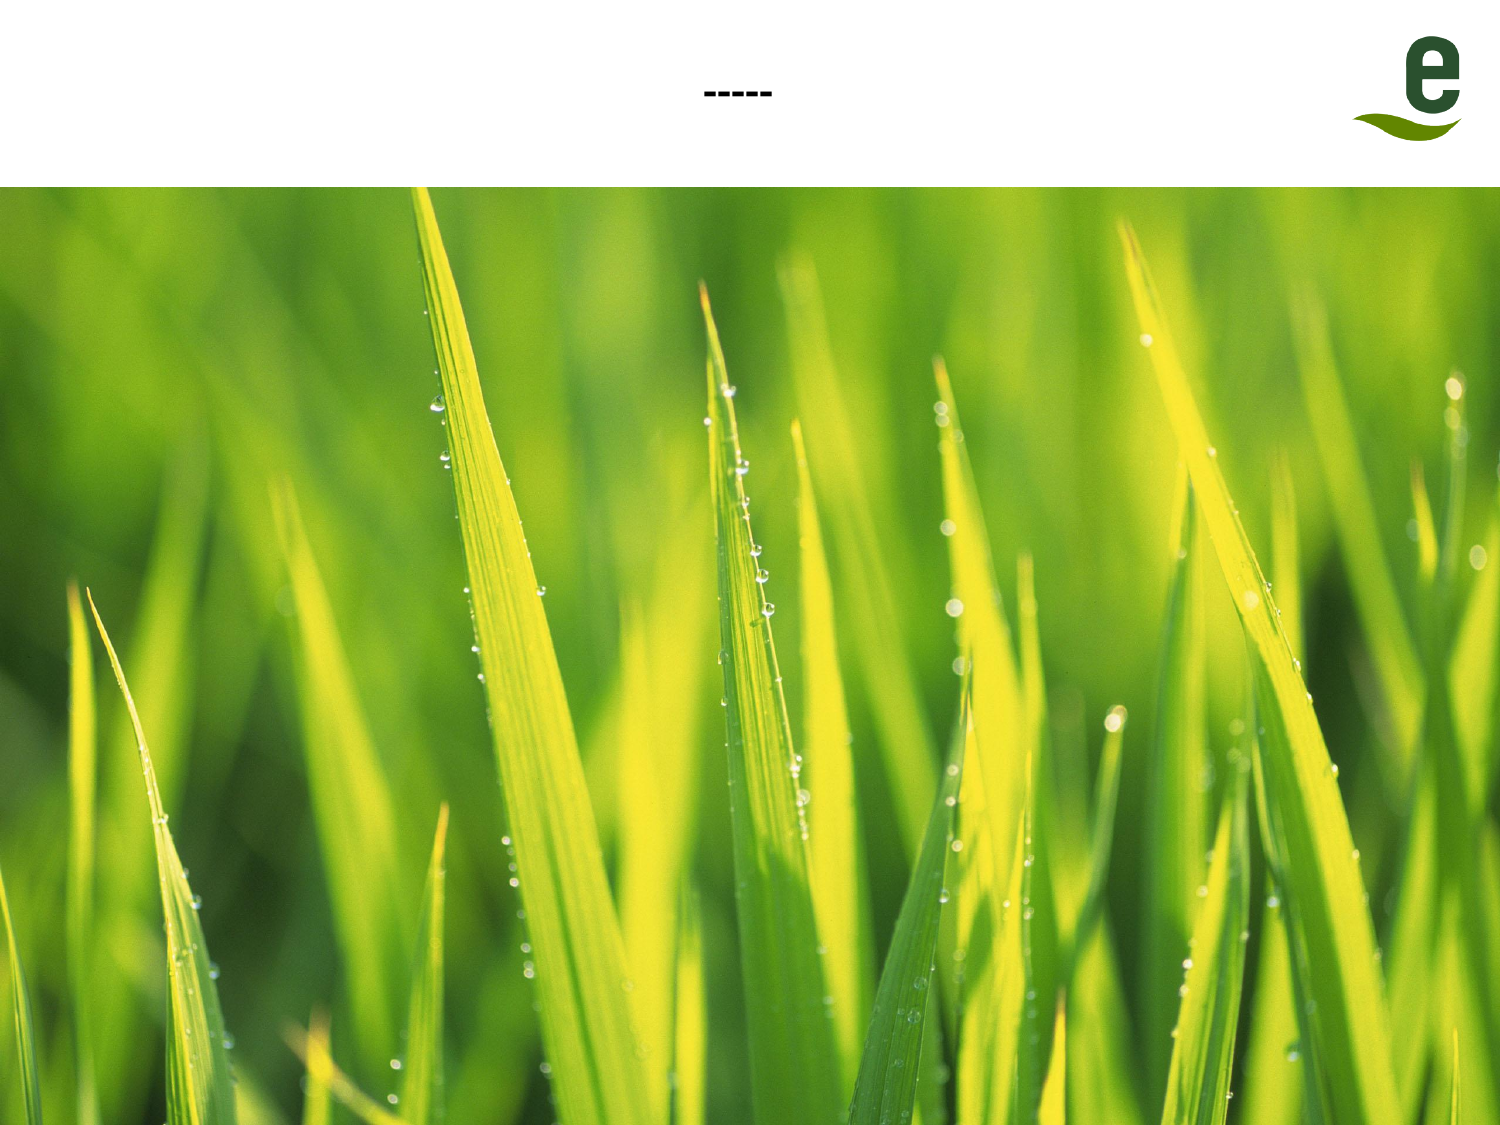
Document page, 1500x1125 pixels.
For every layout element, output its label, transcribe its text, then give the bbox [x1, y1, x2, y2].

text_box ----- [123, 54, 1347, 125]
picture [0, 187, 1500, 1125]
text_box [0, 0, 1500, 187]
picture [1352, 36, 1462, 141]
